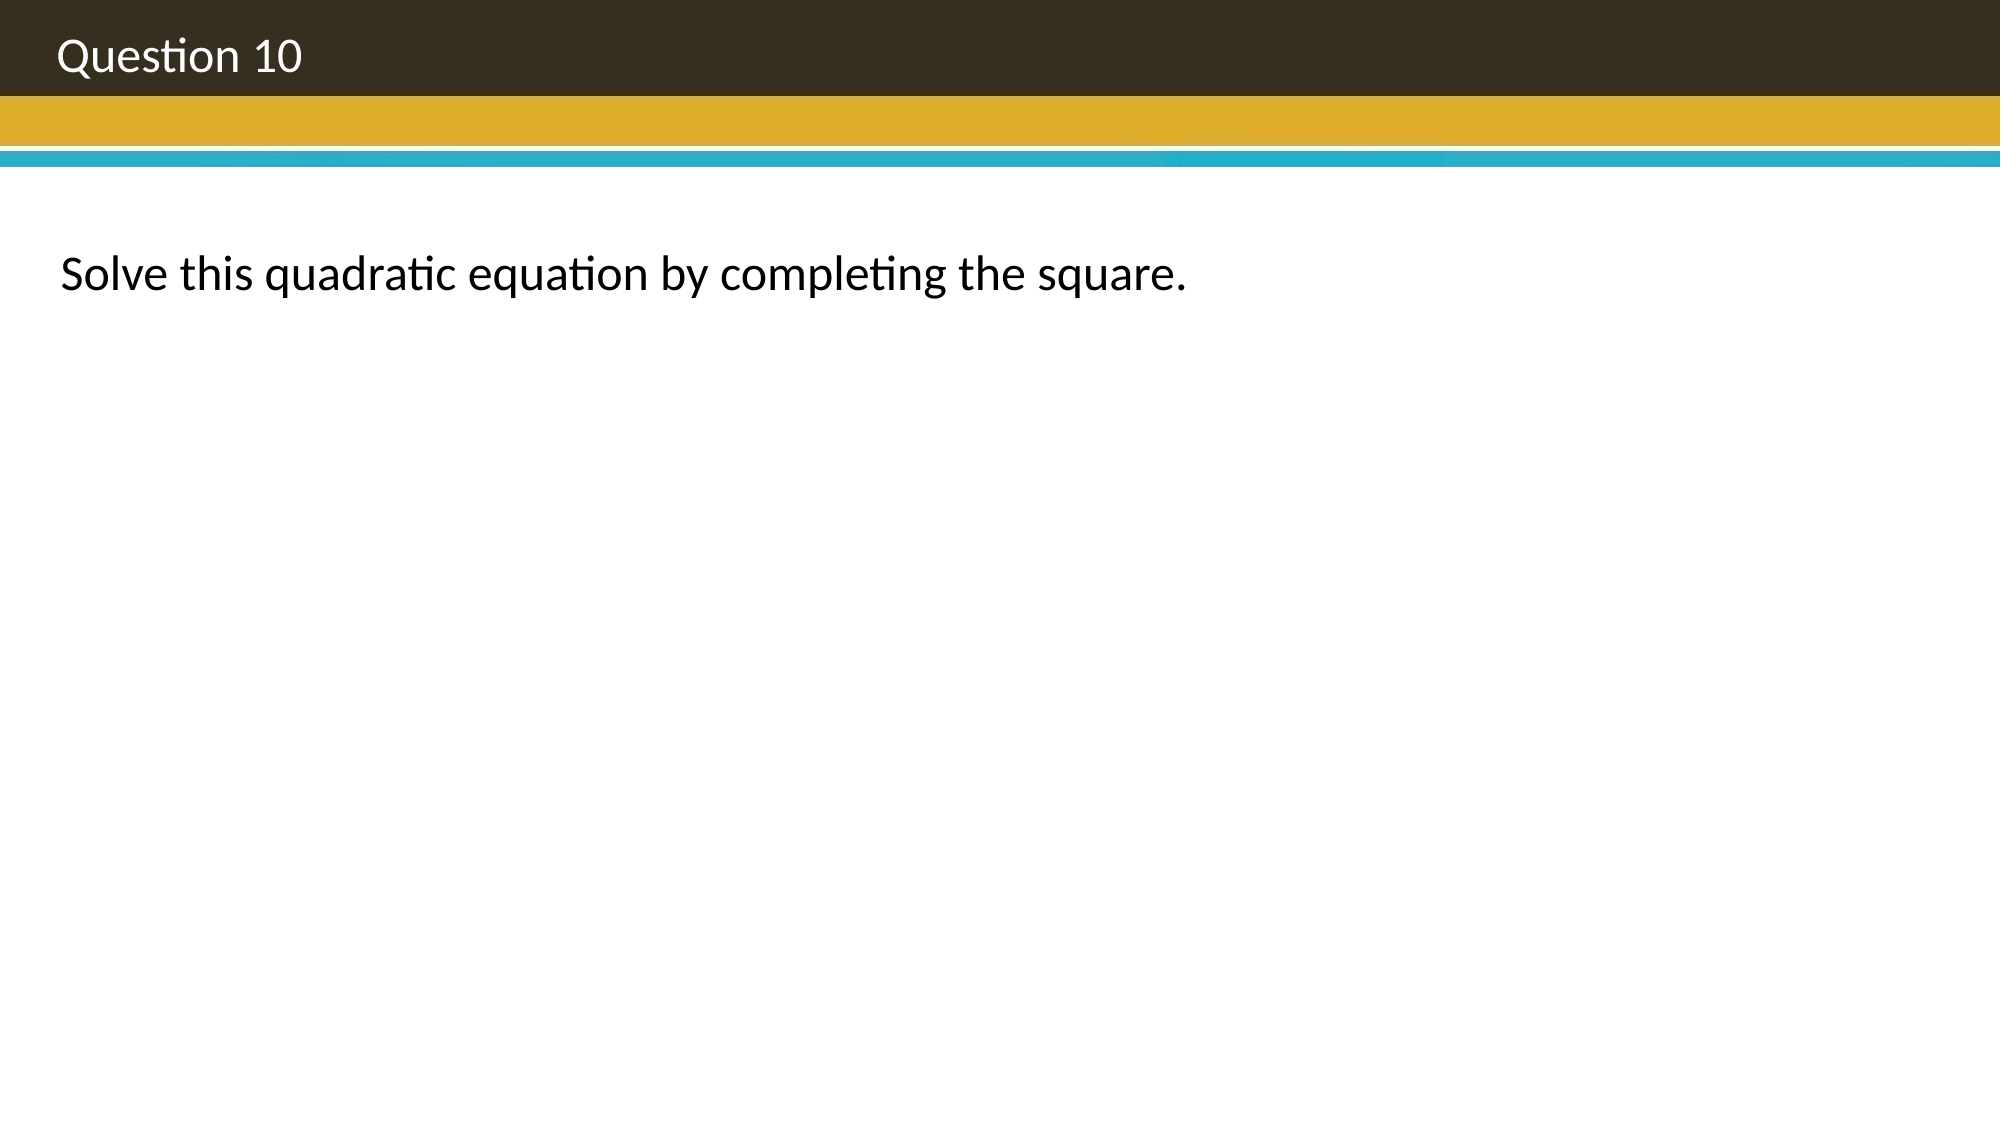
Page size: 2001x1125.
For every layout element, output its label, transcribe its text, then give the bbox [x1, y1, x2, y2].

text_box Question 10 [41, 14, 318, 90]
picture [0, 0, 2000, 167]
